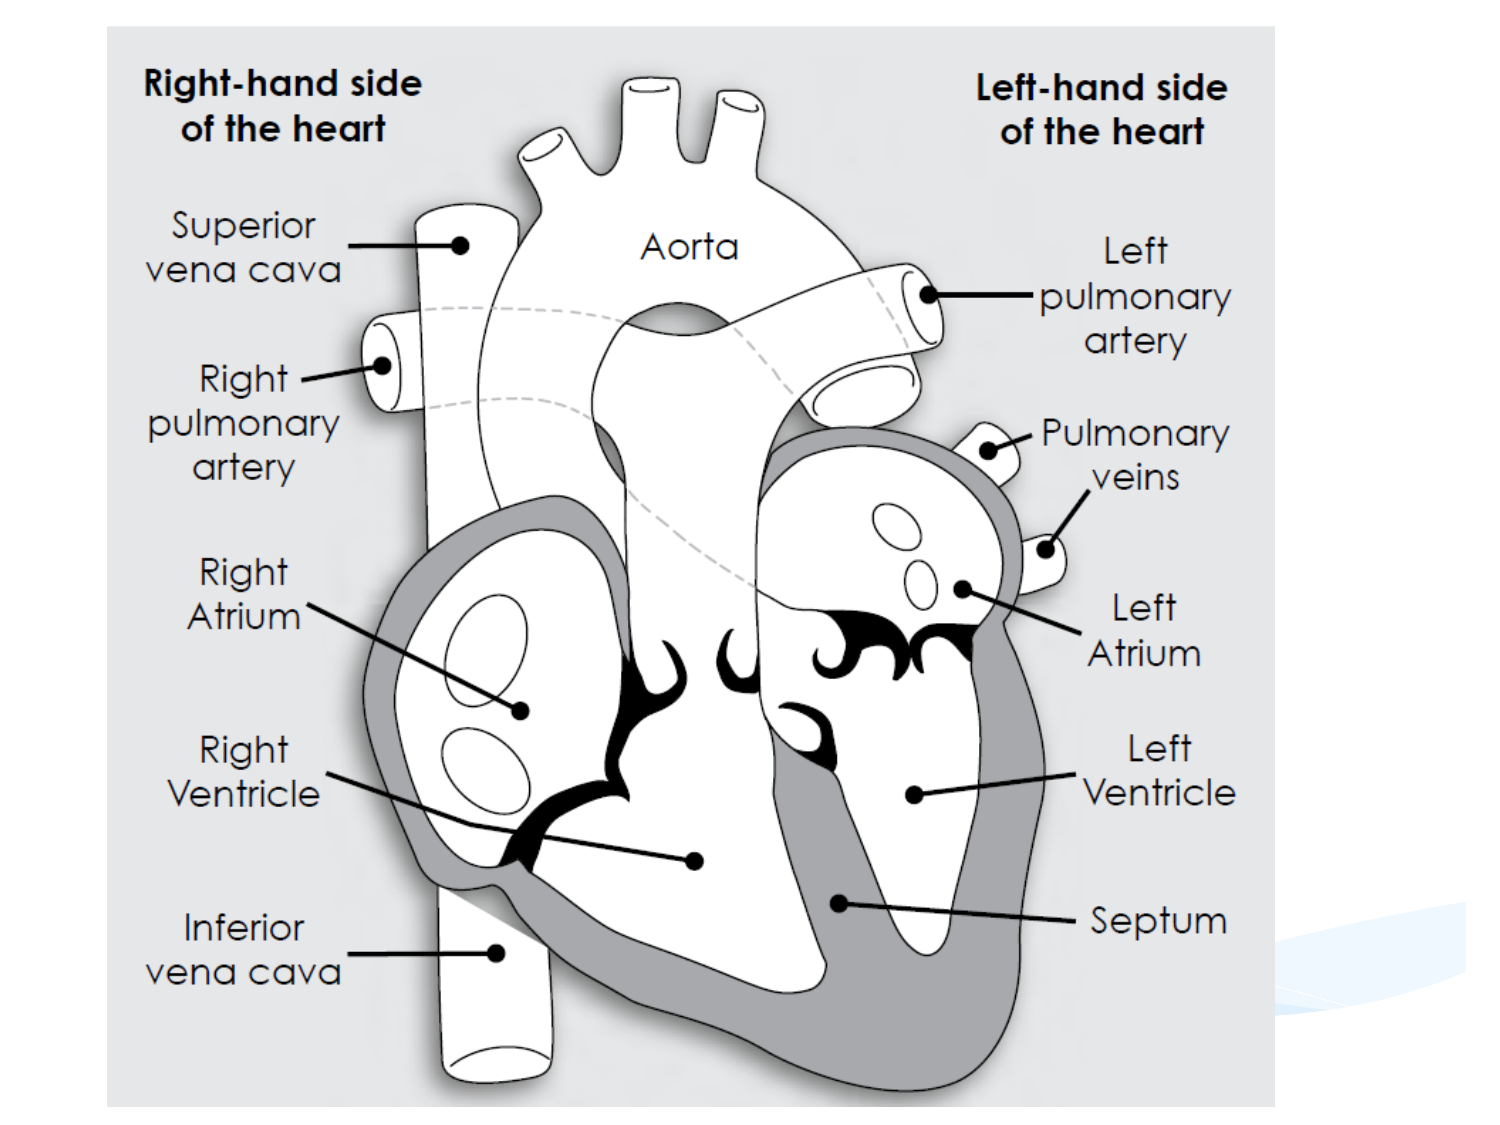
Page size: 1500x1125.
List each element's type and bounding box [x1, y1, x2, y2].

picture [107, 25, 1276, 1107]
